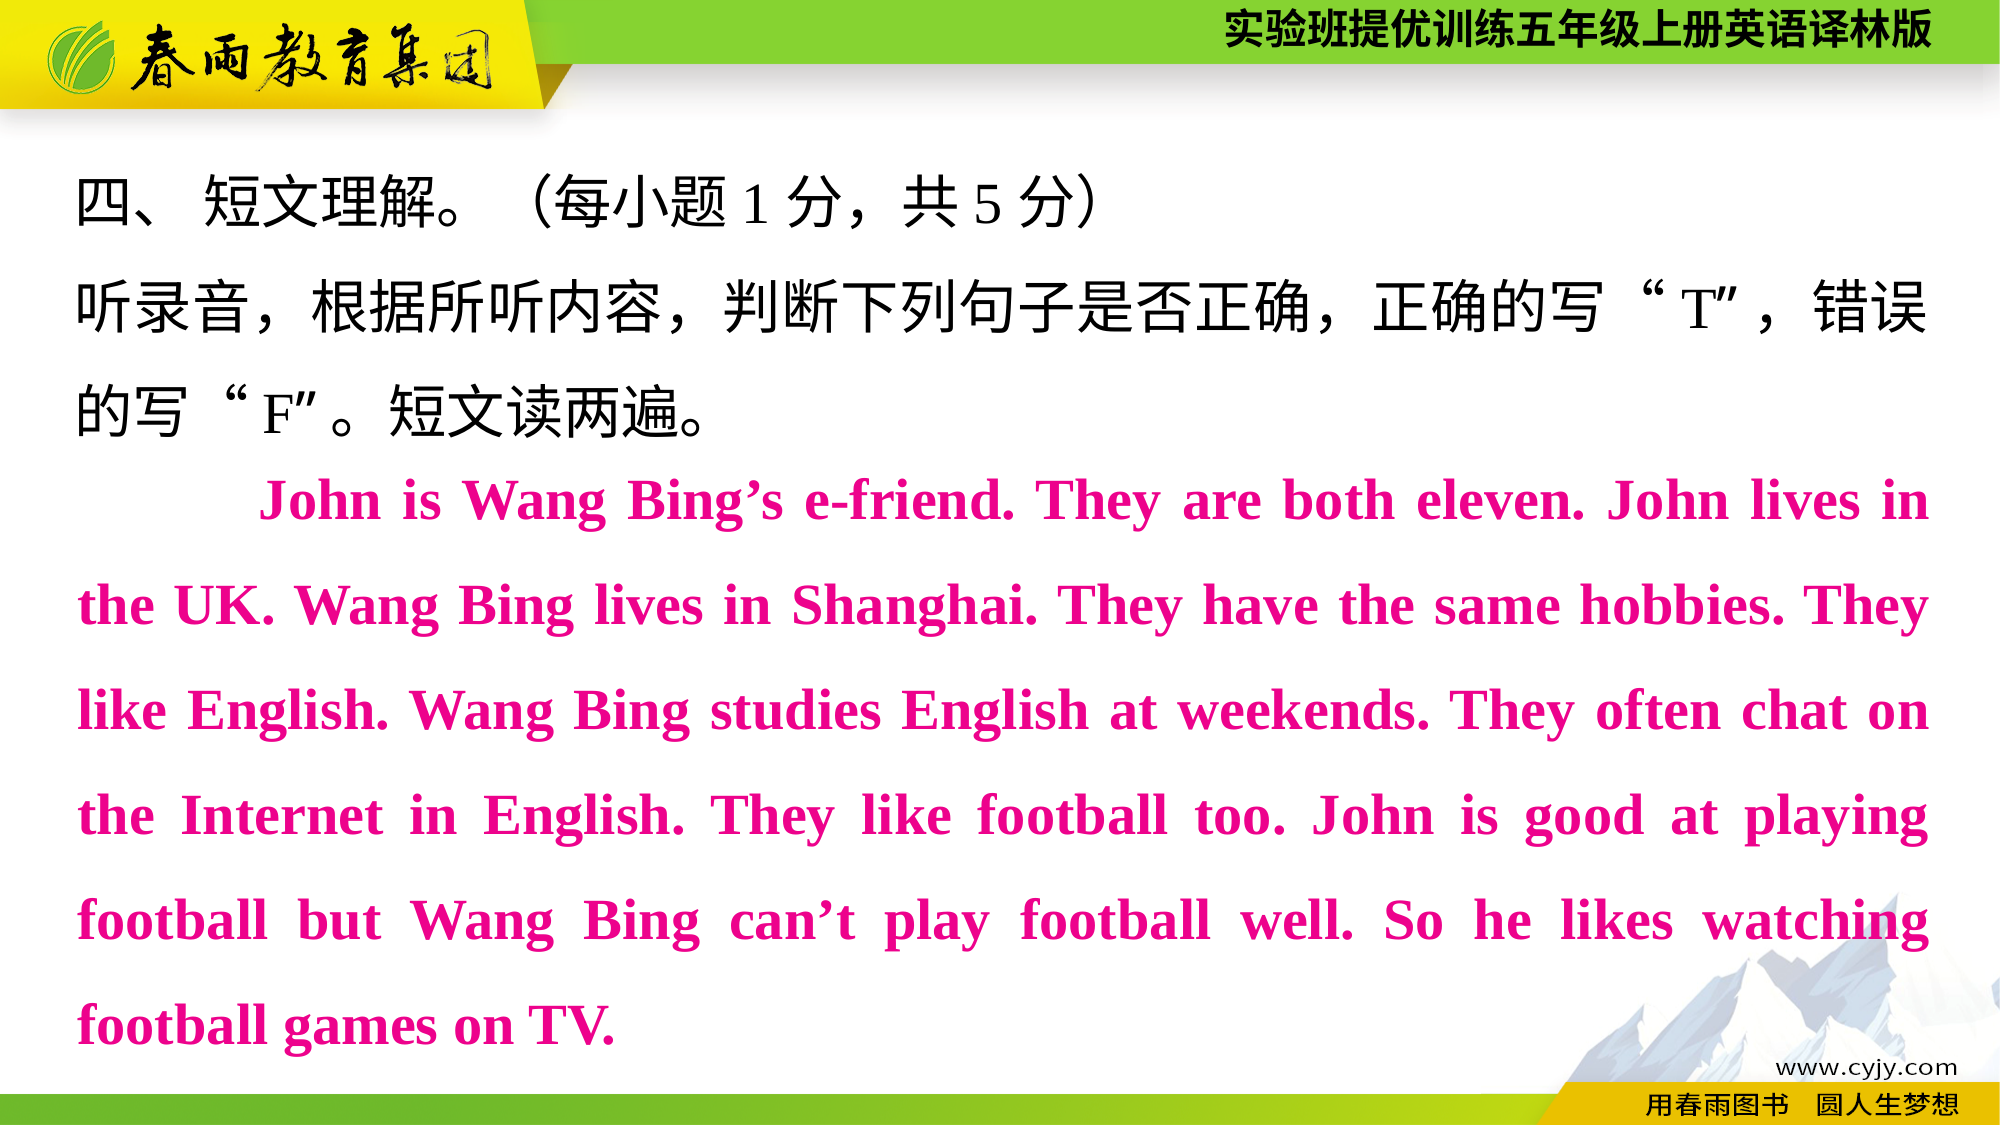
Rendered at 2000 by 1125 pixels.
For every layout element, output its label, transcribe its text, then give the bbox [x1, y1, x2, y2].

text_box John is Wang Bing’s e-friend. They are both eleven. John lives in the UK. Wang Bing lives in Shanghai. They have the same hobbies. They like English. Wang Bing studies English at weekends. They often chat on the Internet in English. They like football too. John is good at playing football but Wang Bing can’t play football well. So he likes watching football games on TV. [62, 419, 1947, 1064]
list 四、 短文理解。（每小题1分，共5分） 听录音，根据所听内容，判断下列句子是否正确，正确的写“T”，错误的写“F”。短文读两遍。 [59, 122, 1944, 456]
picture [0, 0, 2000, 1125]
